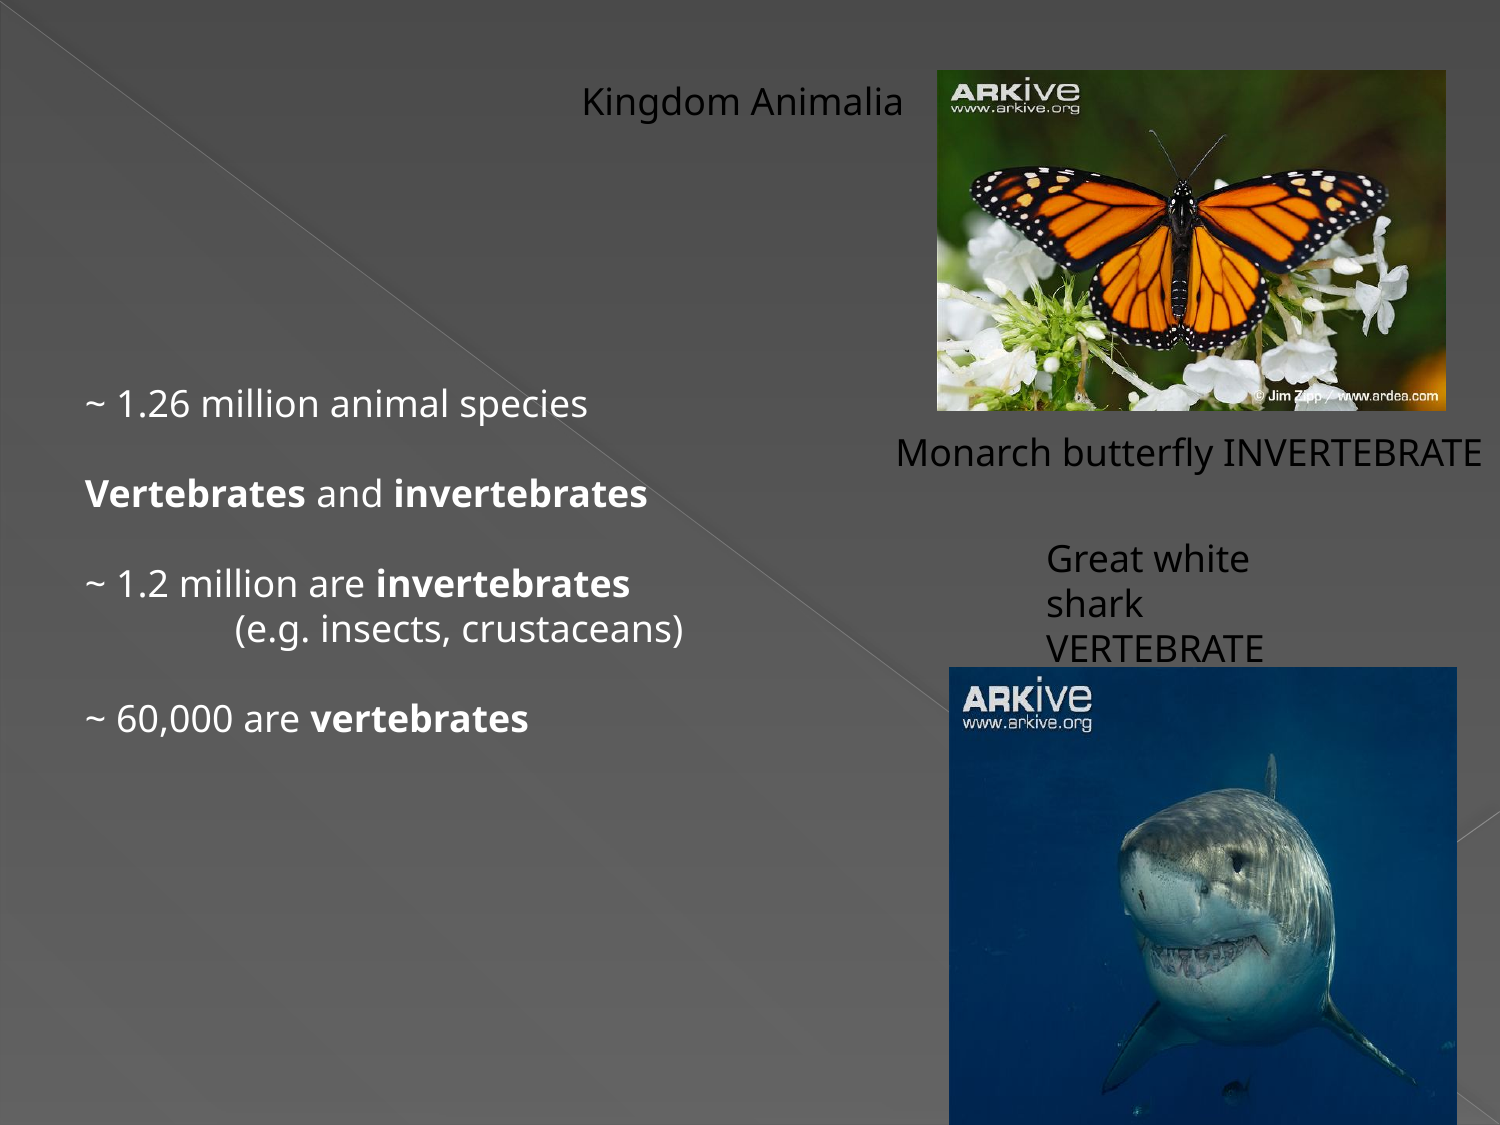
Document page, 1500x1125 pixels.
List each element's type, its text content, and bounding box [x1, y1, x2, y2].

picture [937, 70, 1446, 411]
picture [948, 667, 1458, 1125]
text_box Great white shark VERTEBRATE [1031, 527, 1301, 655]
text_box Monarch butterfly INVERTEBRATE [880, 421, 1499, 482]
text_box ~ 1.26 million animal species Vertebrates and invertebrates ~ 1.2 million are invertebrates (e.g. insects, crustaceans) ~ 60,000 are vertebrates [70, 373, 750, 748]
text_box Kingdom Animalia [566, 70, 927, 130]
